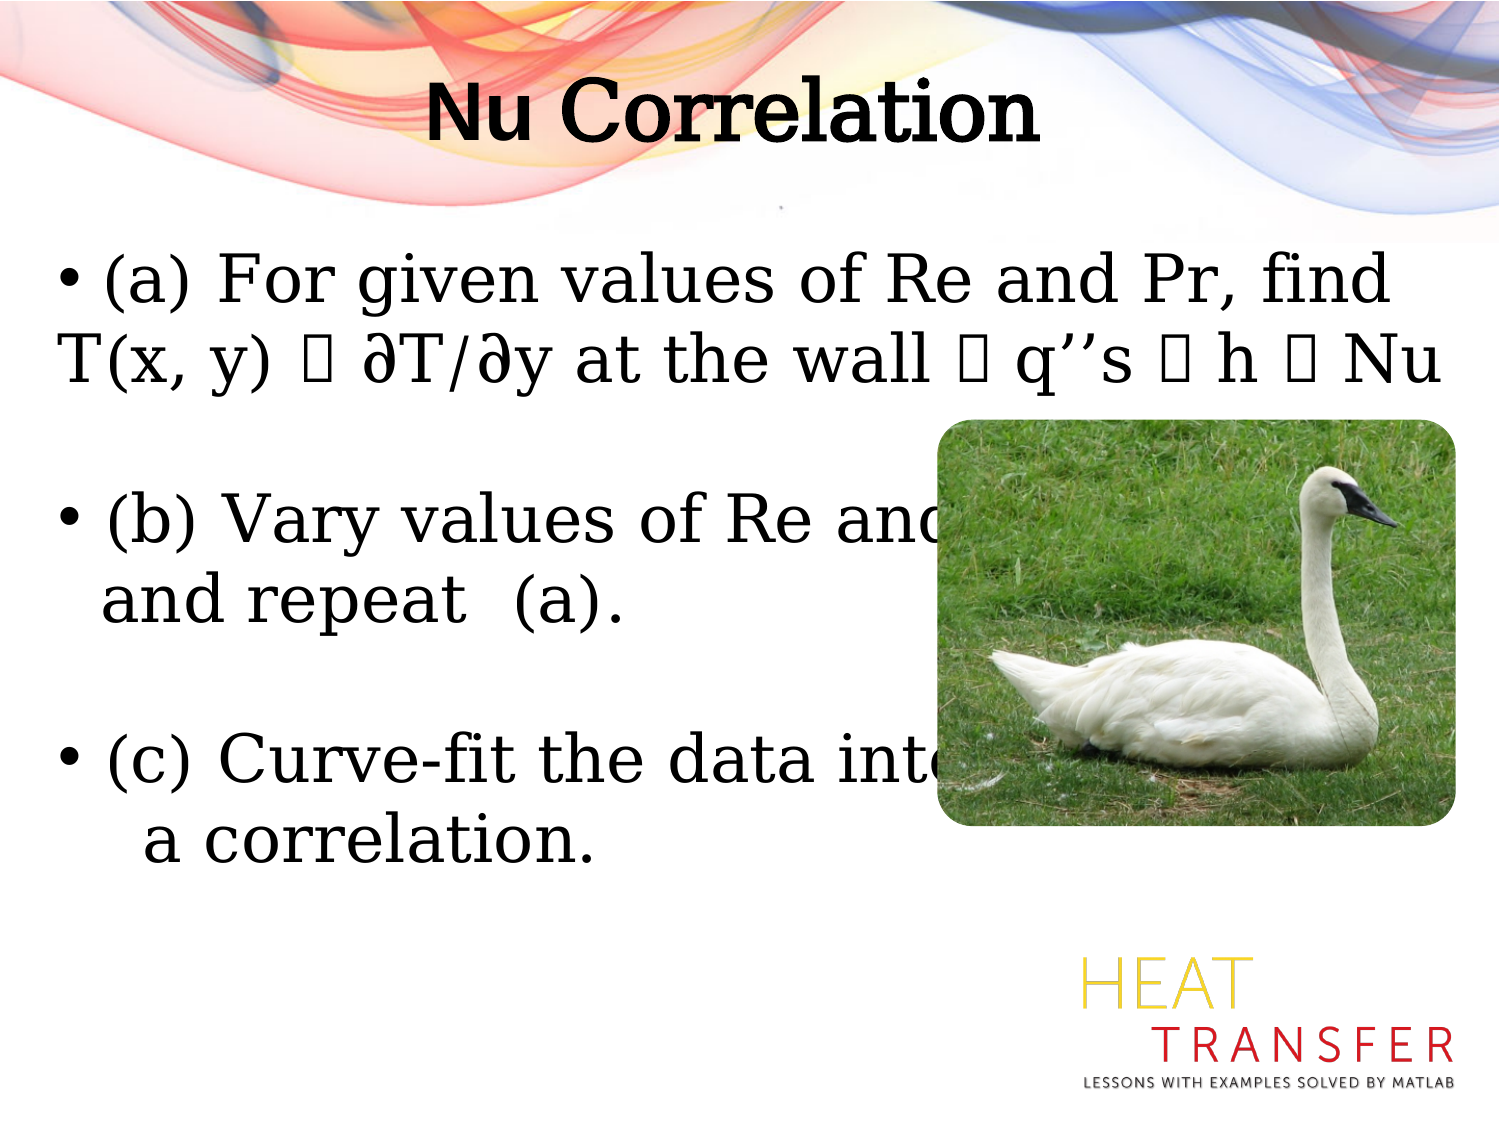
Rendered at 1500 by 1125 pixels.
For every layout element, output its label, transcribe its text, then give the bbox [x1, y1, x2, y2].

text_box (a) For given values of Re and Pr, find T(x, y)  ∂T/∂y at the wall  q’’s  h  Nu (b) Vary values of Re and Pr, and repeat (a). (c) Curve-fit the data into a correlation. [43, 228, 1496, 963]
picture [1075, 963, 1464, 1093]
text_box Nu Correlation [81, 49, 1385, 164]
picture [0, 1, 1499, 243]
picture [937, 419, 1456, 827]
